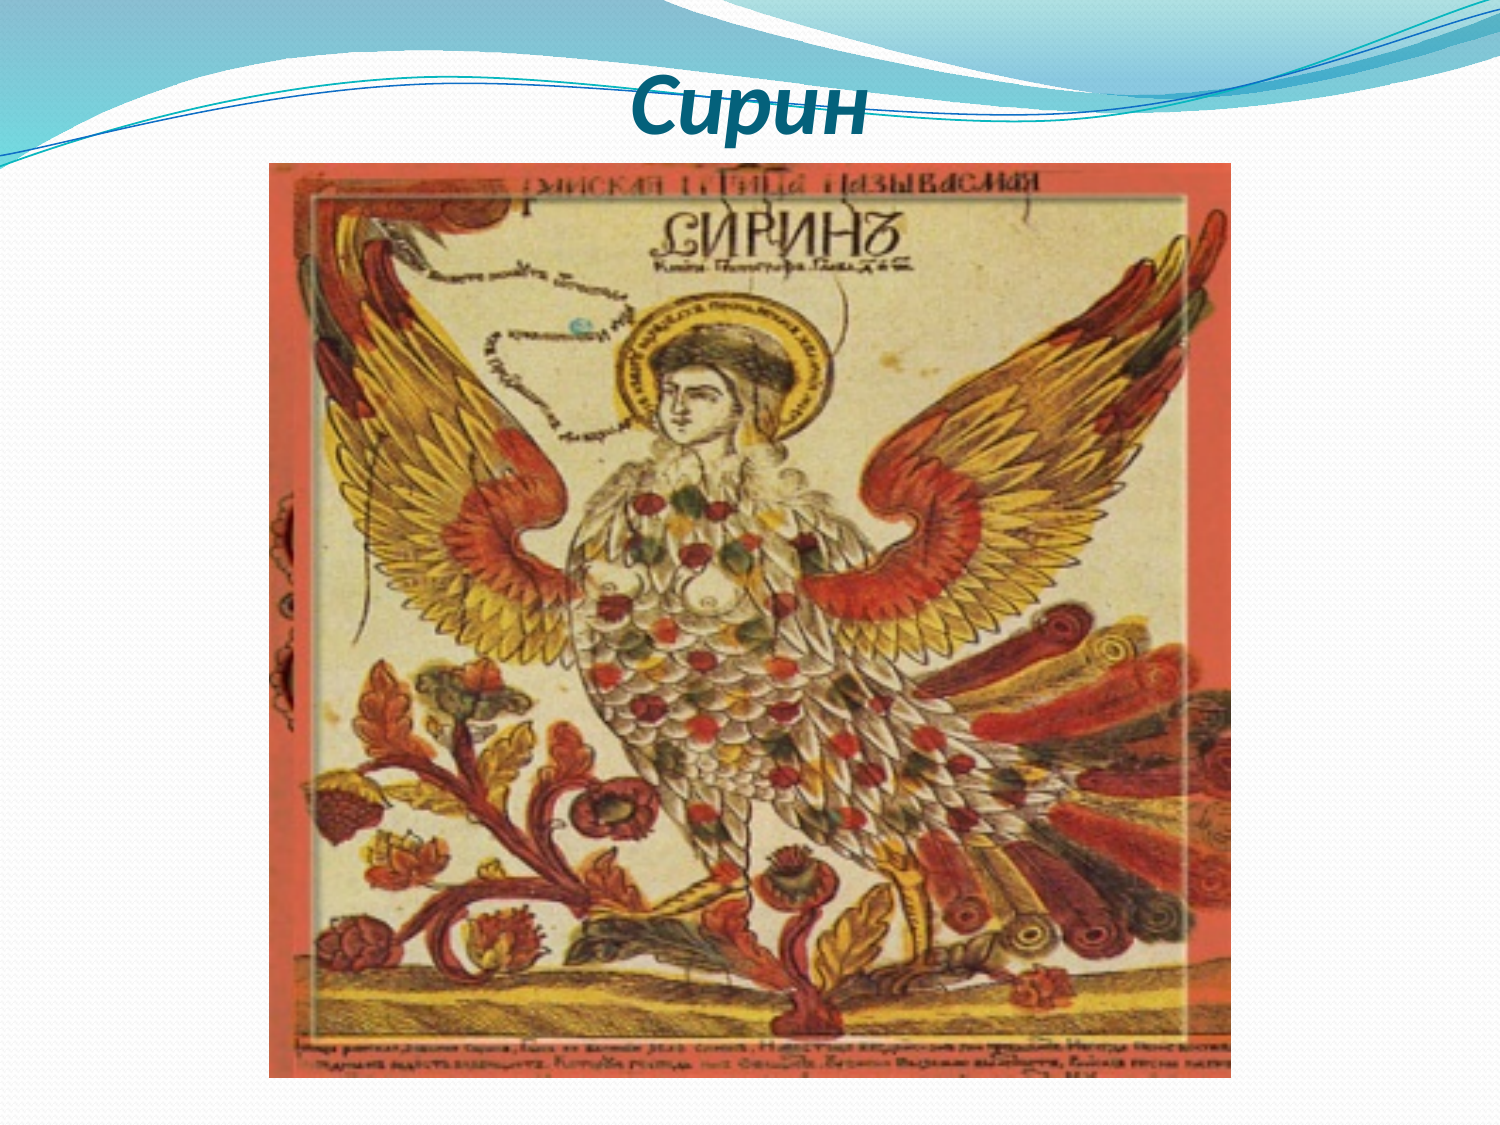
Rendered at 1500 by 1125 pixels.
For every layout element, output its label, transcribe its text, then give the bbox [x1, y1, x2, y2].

picture [269, 163, 1231, 1079]
title Сирин [75, 35, 1425, 153]
